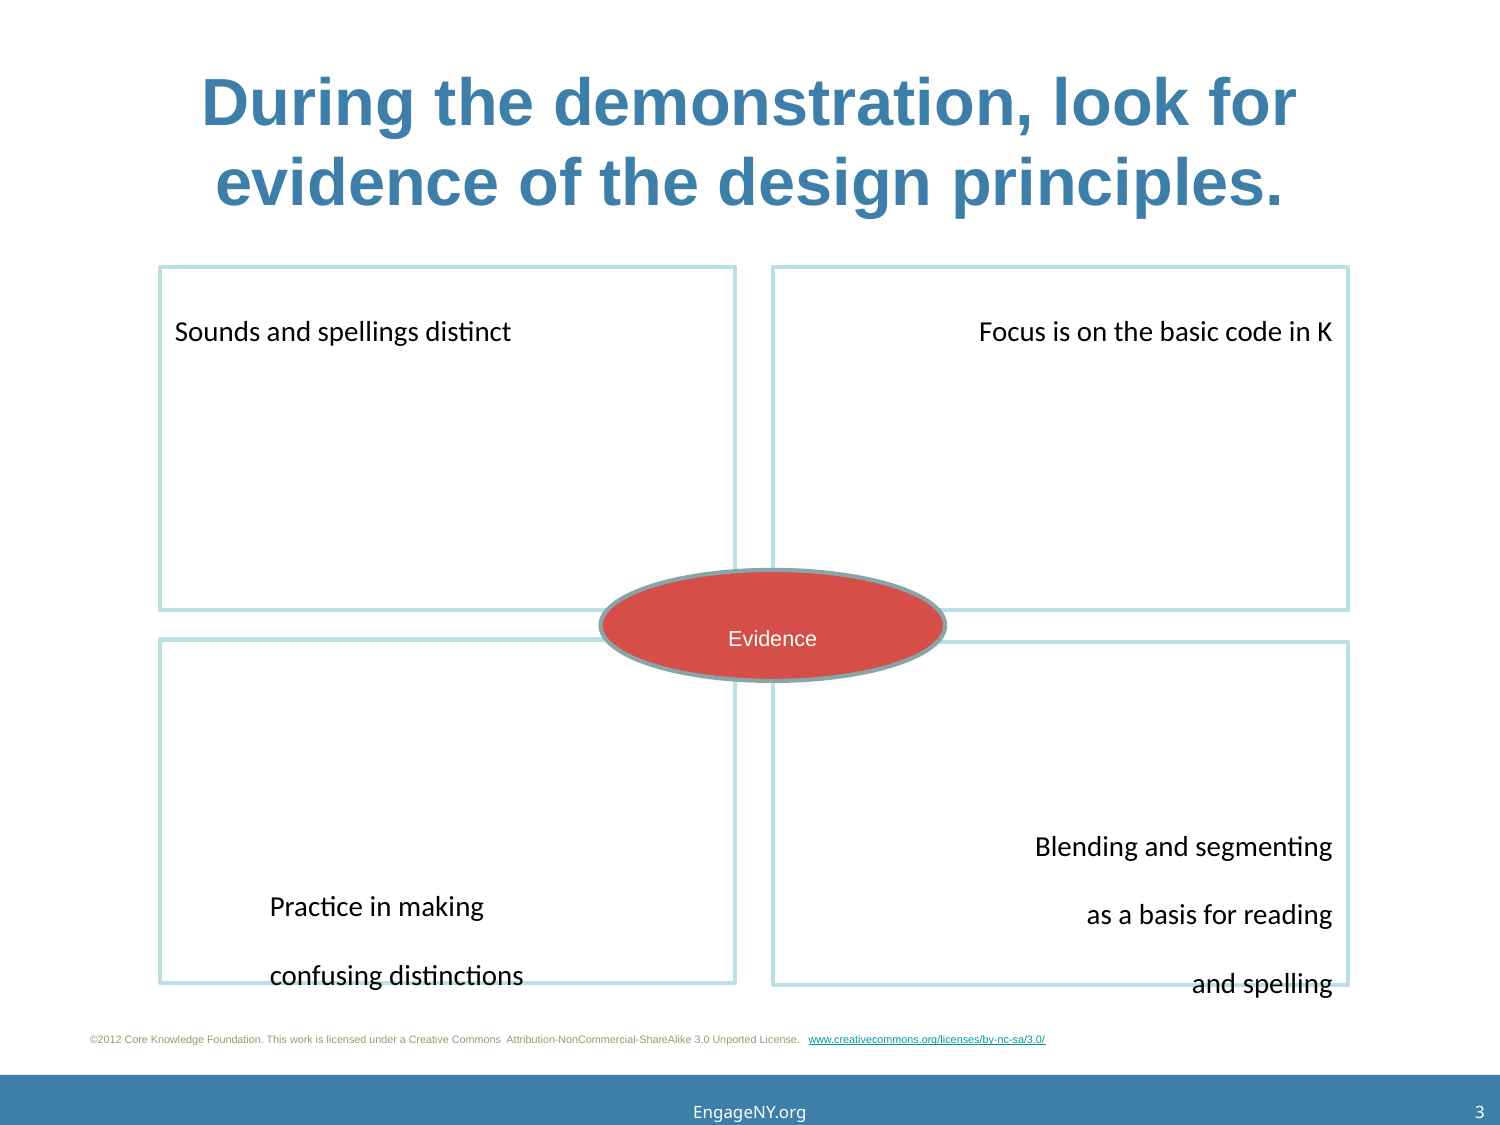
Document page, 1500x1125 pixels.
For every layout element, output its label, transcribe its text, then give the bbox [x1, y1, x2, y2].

text_box Focus is on the basic code in K [922, 271, 1348, 355]
text_box [158, 265, 737, 612]
text_box Evidence [598, 567, 948, 684]
text_box [771, 265, 1350, 612]
text_box Practice in making confusing distinctions [255, 846, 540, 999]
text_box Sounds and spellings distinct [160, 271, 688, 355]
title During the demonstration, look for evidence of the design principles. [75, 45, 1425, 233]
slide_number 3 [1149, 1074, 1500, 1125]
text_box Blending and segmenting as a basis for reading and spelling [789, 786, 1348, 1007]
text_box [771, 640, 1350, 987]
text_box [158, 637, 737, 985]
